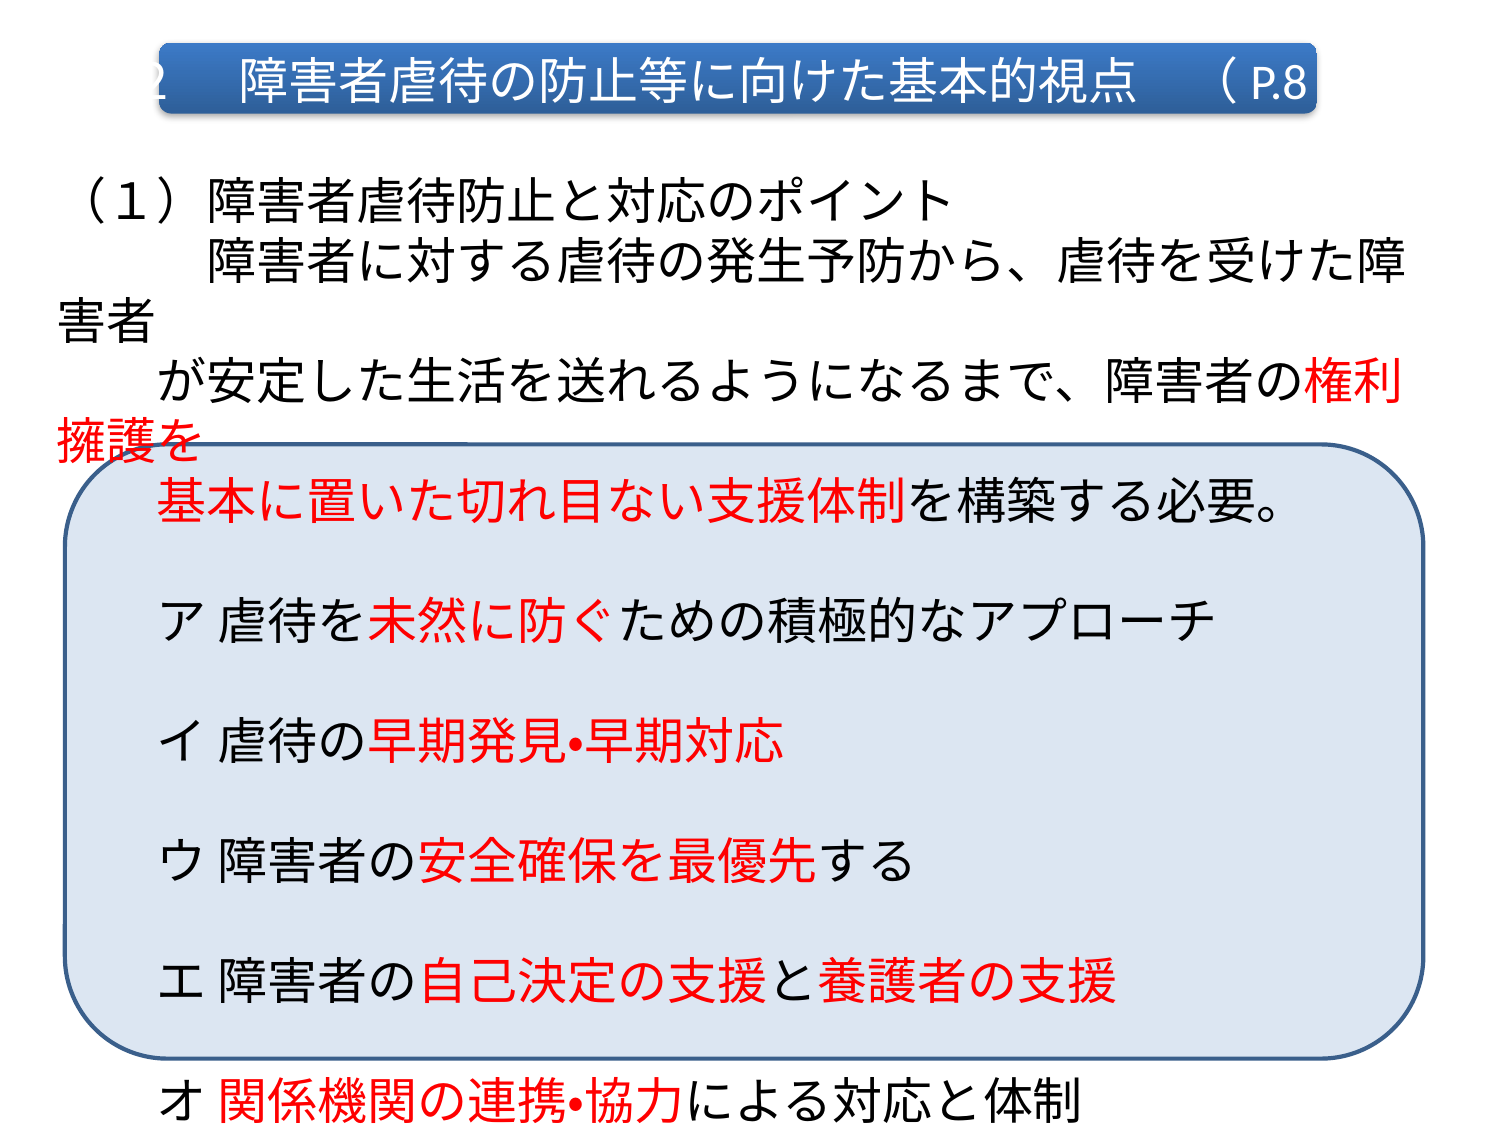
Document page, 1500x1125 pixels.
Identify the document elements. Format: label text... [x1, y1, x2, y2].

text_box ２ 障害者虐待の防止等に向けた基本的視点 （P.8） （１）障害者虐待防止と対応のポイント 障害者に対する虐待の発生予防から、虐待を受けた障害者 が安定した生活を送れるようになるまで、障害者の権利擁護を 基本に置いた切れ目ない支援体制を構築する必要。 ア 虐待を未然に防ぐための積極的なアプローチ イ 虐待の早期発見・早期対応 ウ 障害者の安全確保を最優先する エ 障害者の自己決定の支援と養護者の支援 オ 関係機関の連携・協力による対応と体制 [41, 42, 1456, 1125]
